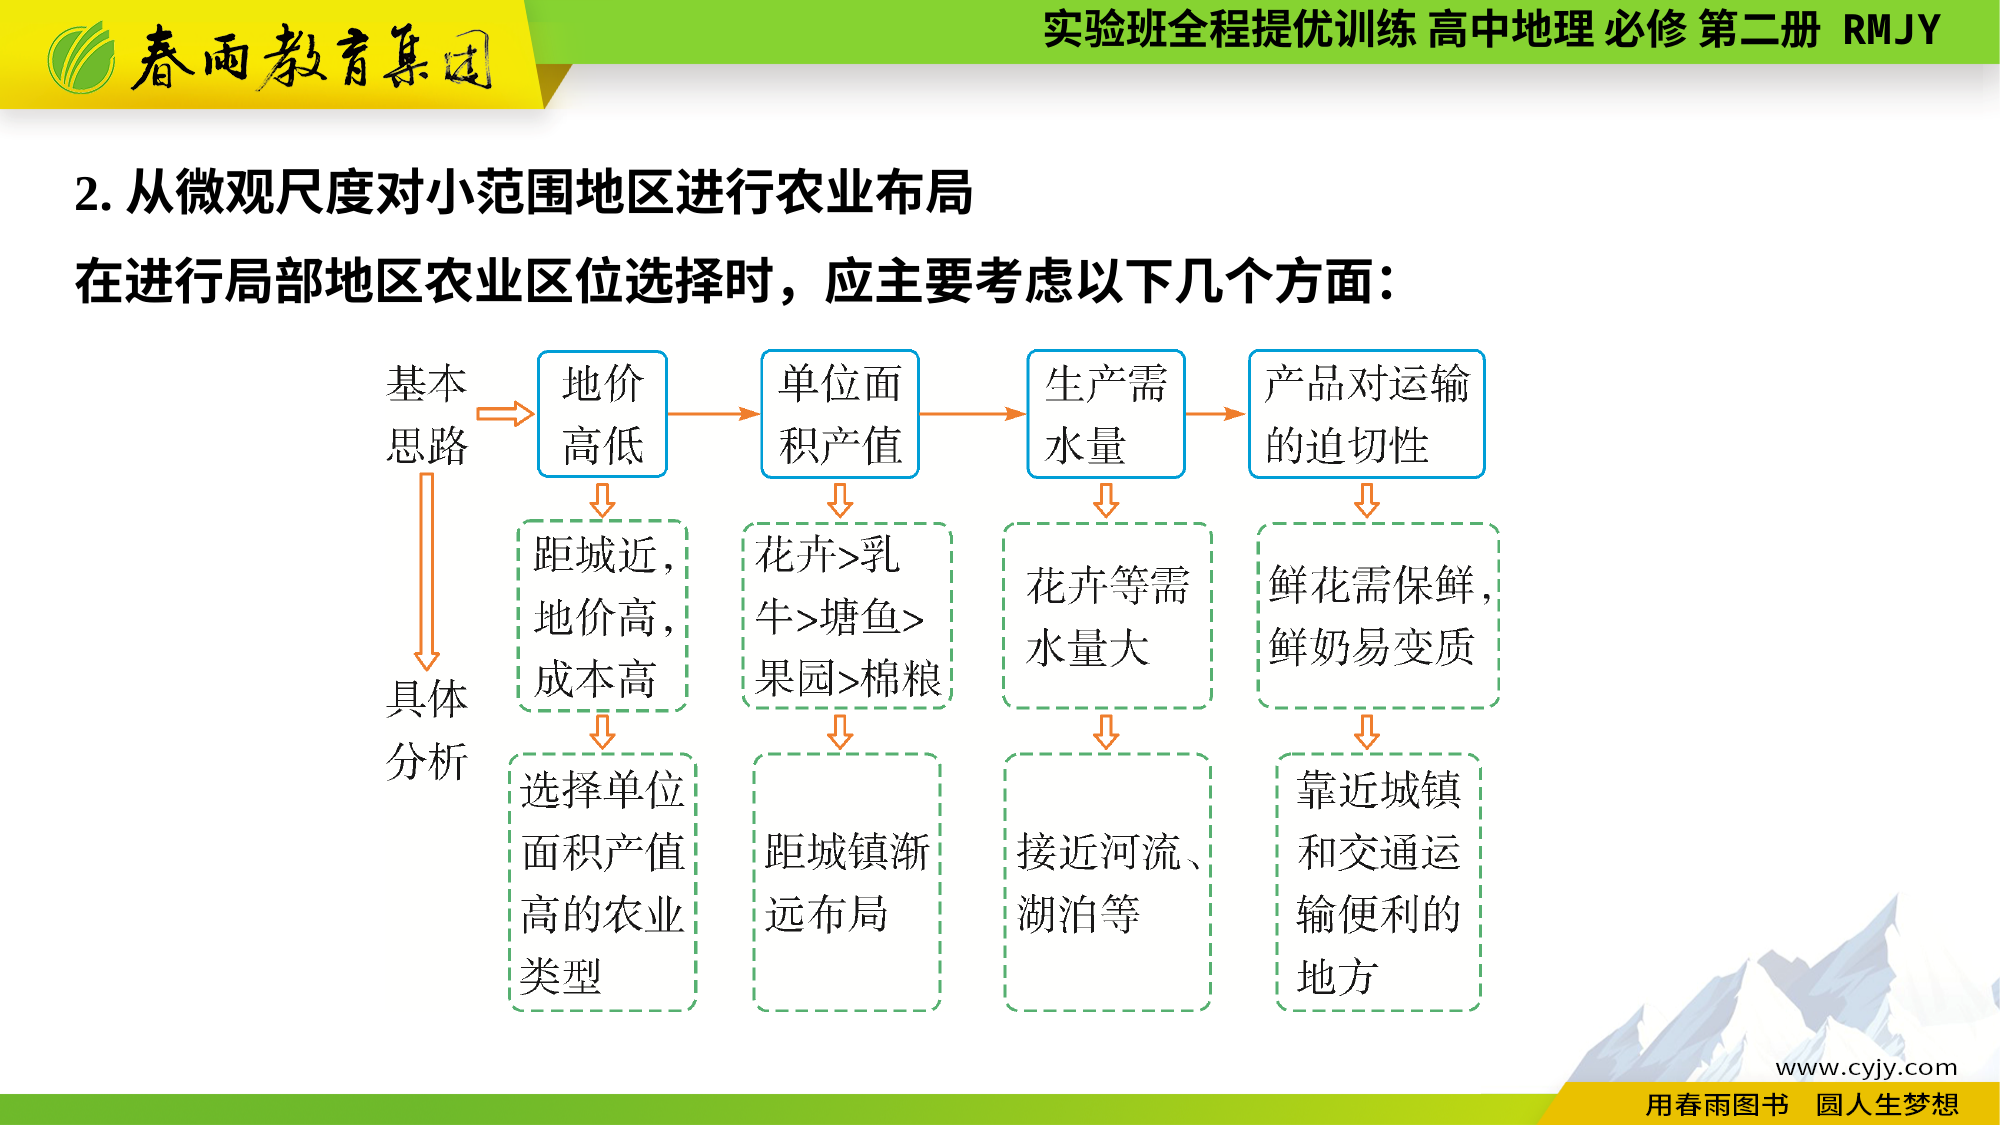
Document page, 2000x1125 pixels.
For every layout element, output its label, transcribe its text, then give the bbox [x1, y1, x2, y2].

picture [0, 0, 2000, 1125]
list 2.从微观尺度对小范围地区进行农业布局 在进行局部地区农业区位选择时，应主要考虑以下几个方面： [59, 122, 1944, 308]
